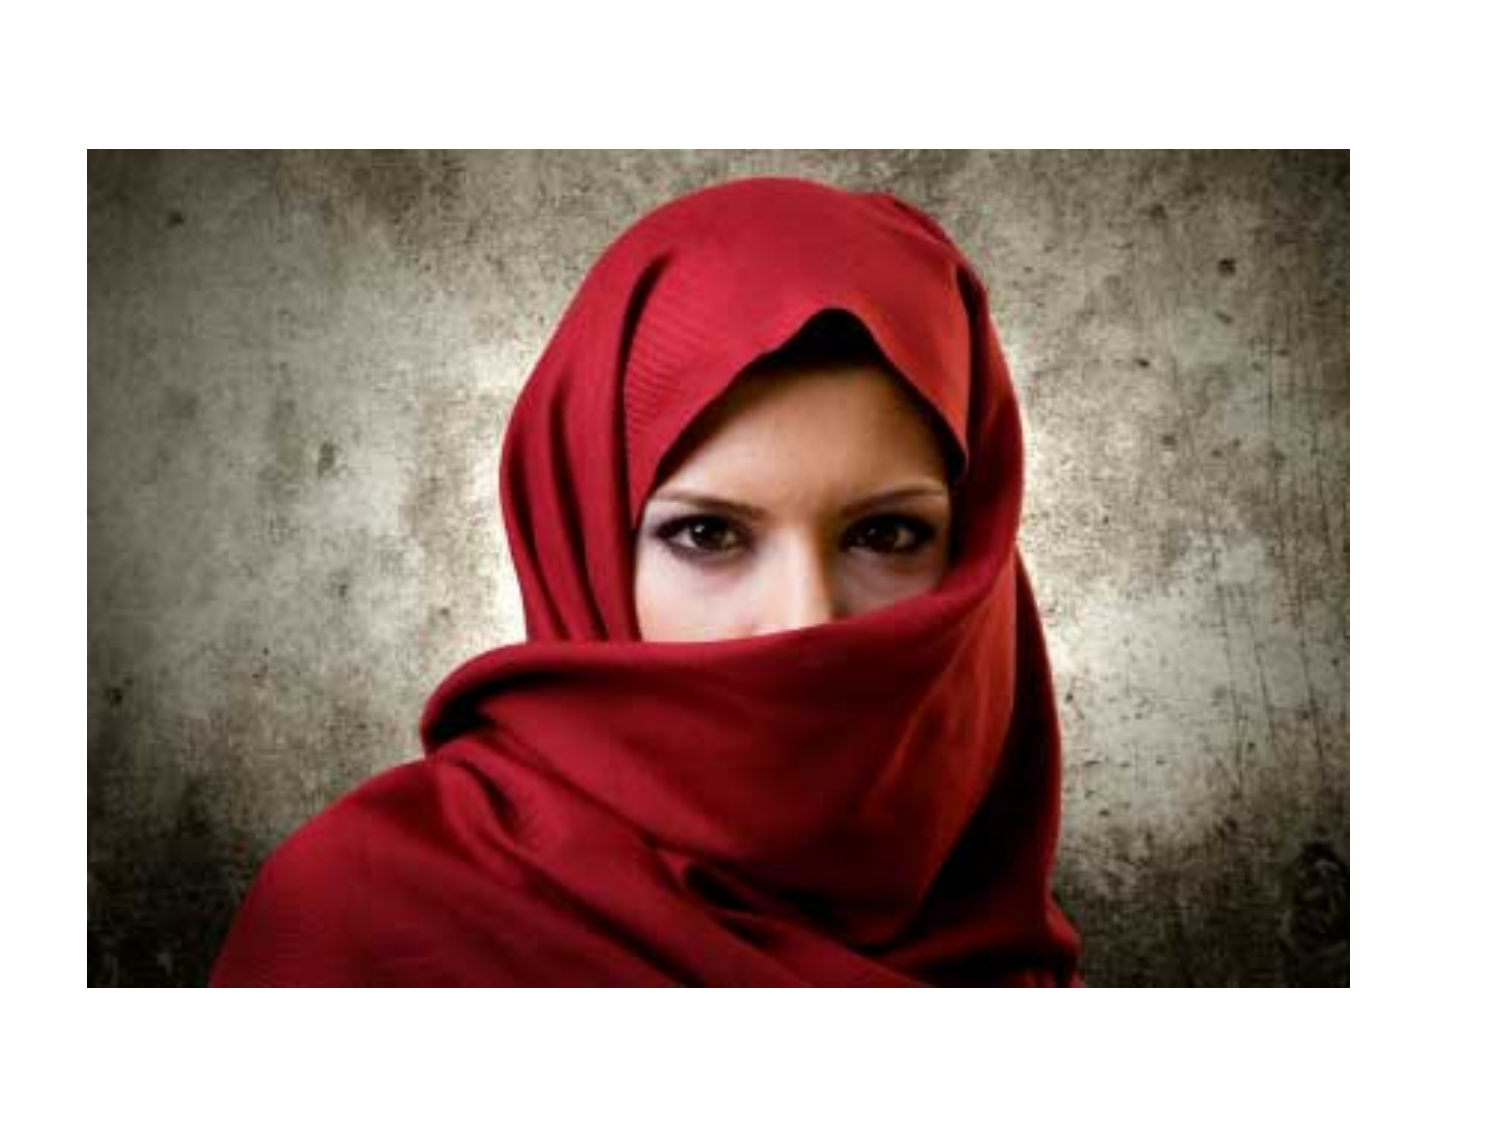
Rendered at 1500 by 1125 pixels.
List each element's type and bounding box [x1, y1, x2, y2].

picture [87, 149, 1350, 988]
